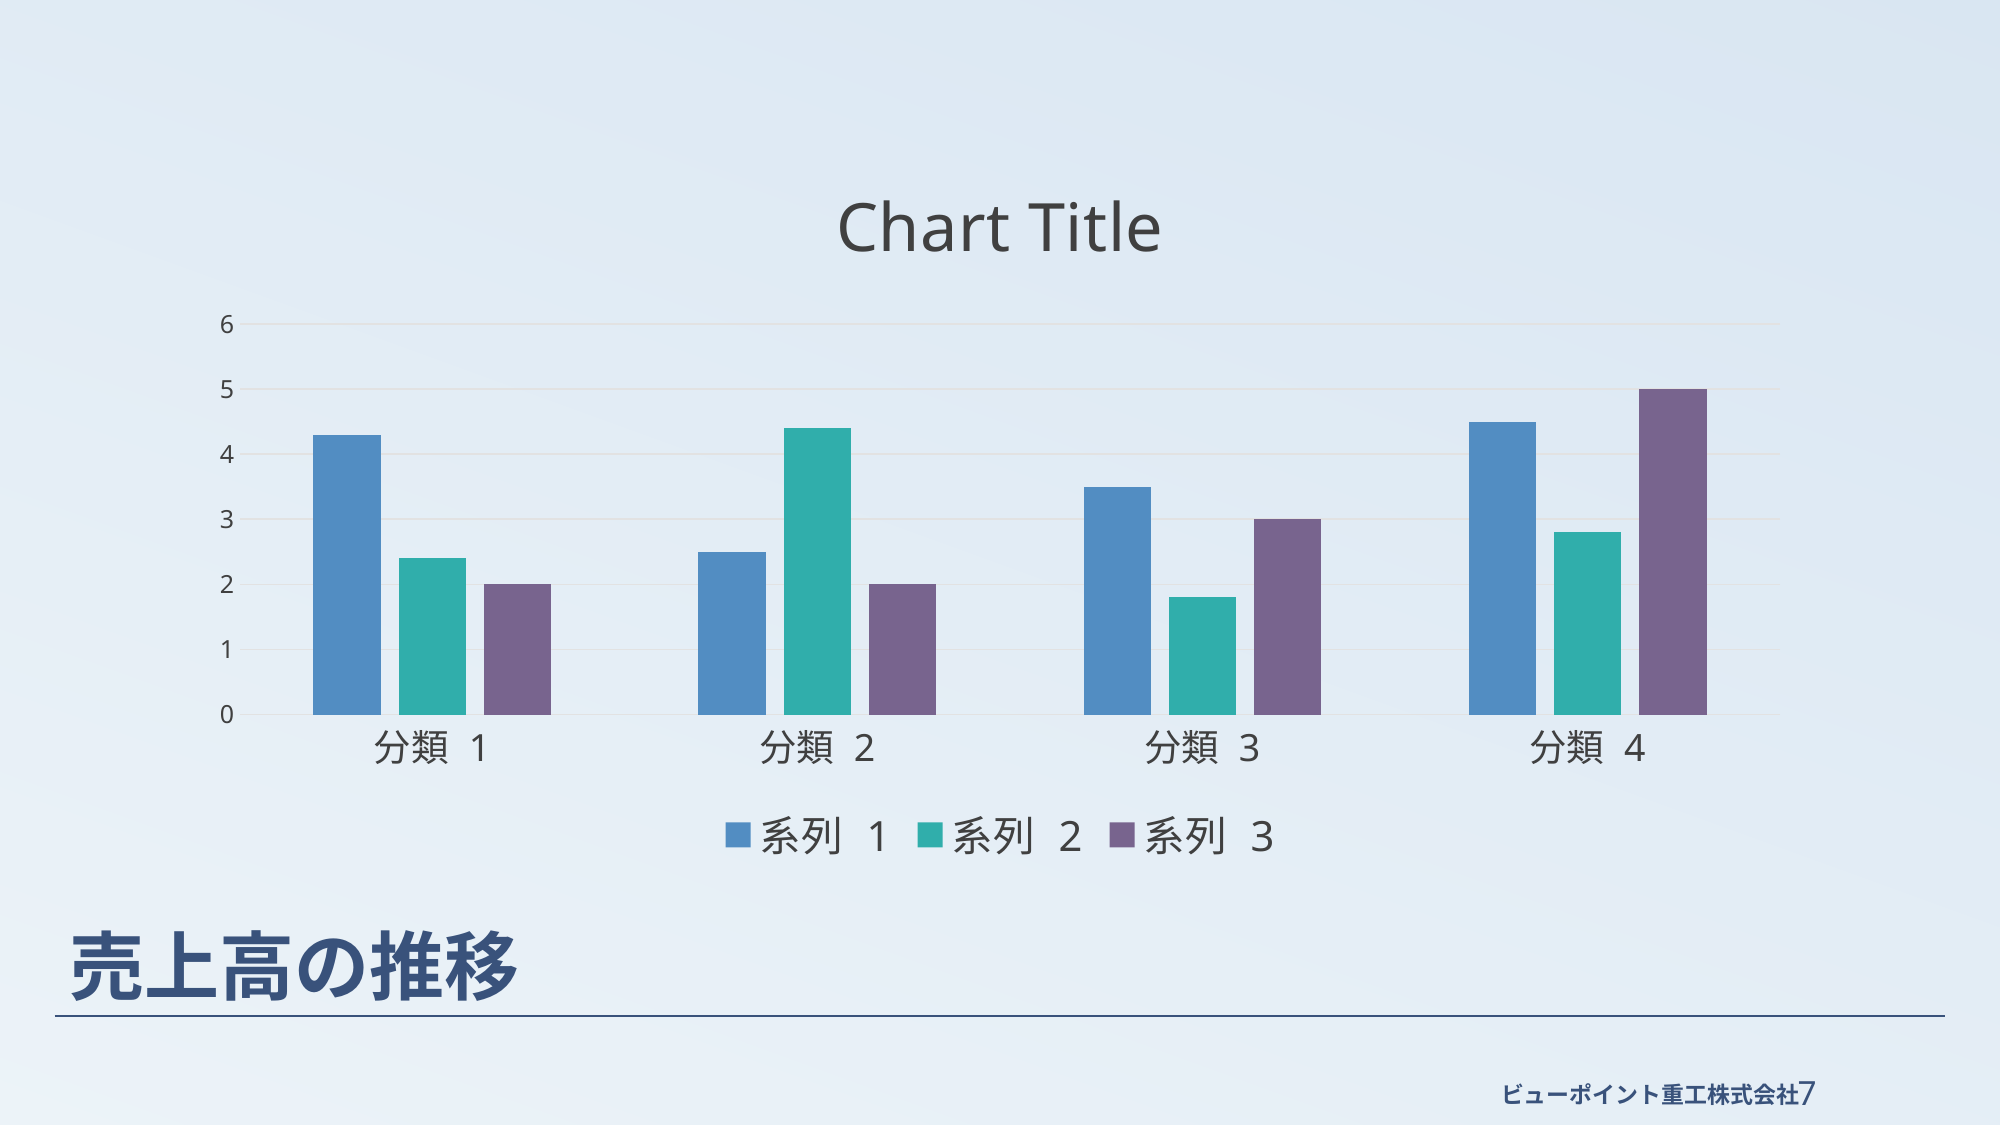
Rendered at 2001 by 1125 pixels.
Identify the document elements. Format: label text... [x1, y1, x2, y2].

chart [187, 137, 1813, 873]
title 売上高の推移 [54, 923, 1855, 1017]
